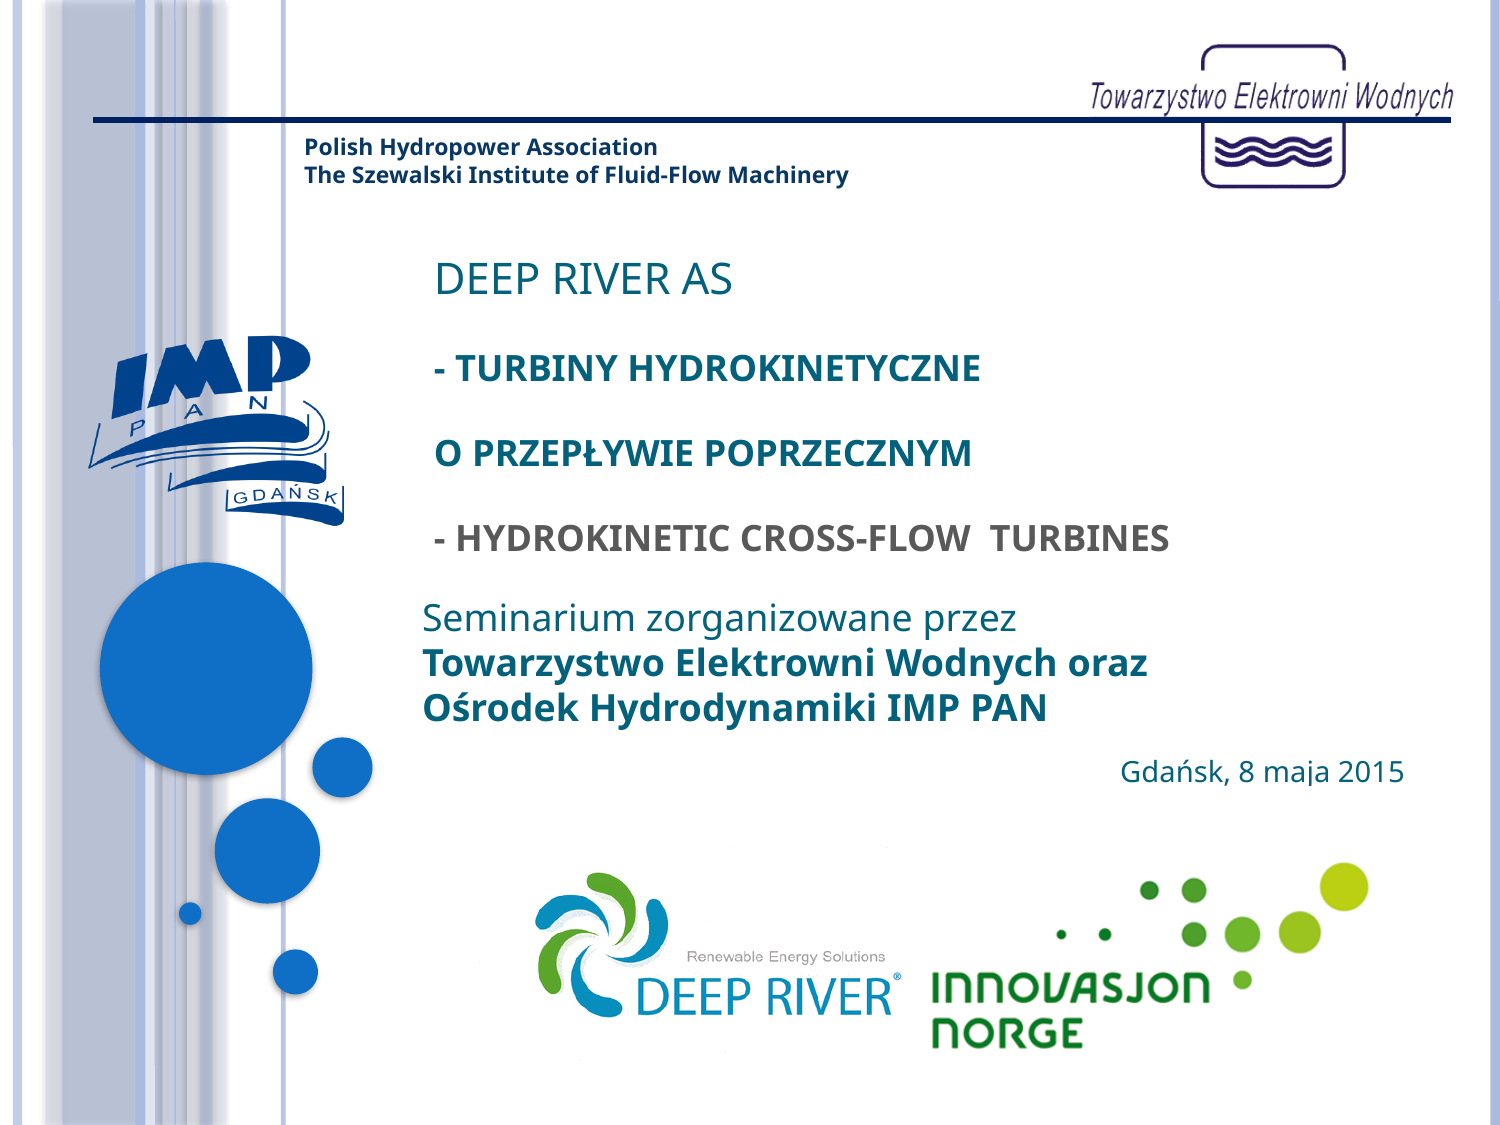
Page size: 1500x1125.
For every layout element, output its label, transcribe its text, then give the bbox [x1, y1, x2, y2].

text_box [92, 9, 1500, 216]
picture [88, 302, 345, 559]
picture [477, 786, 1374, 1125]
title DEEP RIVER AS - Turbiny hydrokinetyczne o przepływie poprzecznym - hydroKINETIC cross-flow turbines [419, 255, 1432, 567]
subtitle Seminarium zorganizowane przez Towarzystwo Elektrowni Wodnych oraz Ośrodek Hydrodynamiki IMP PAN Gdańsk, 8 maja 2015 [407, 586, 1420, 812]
